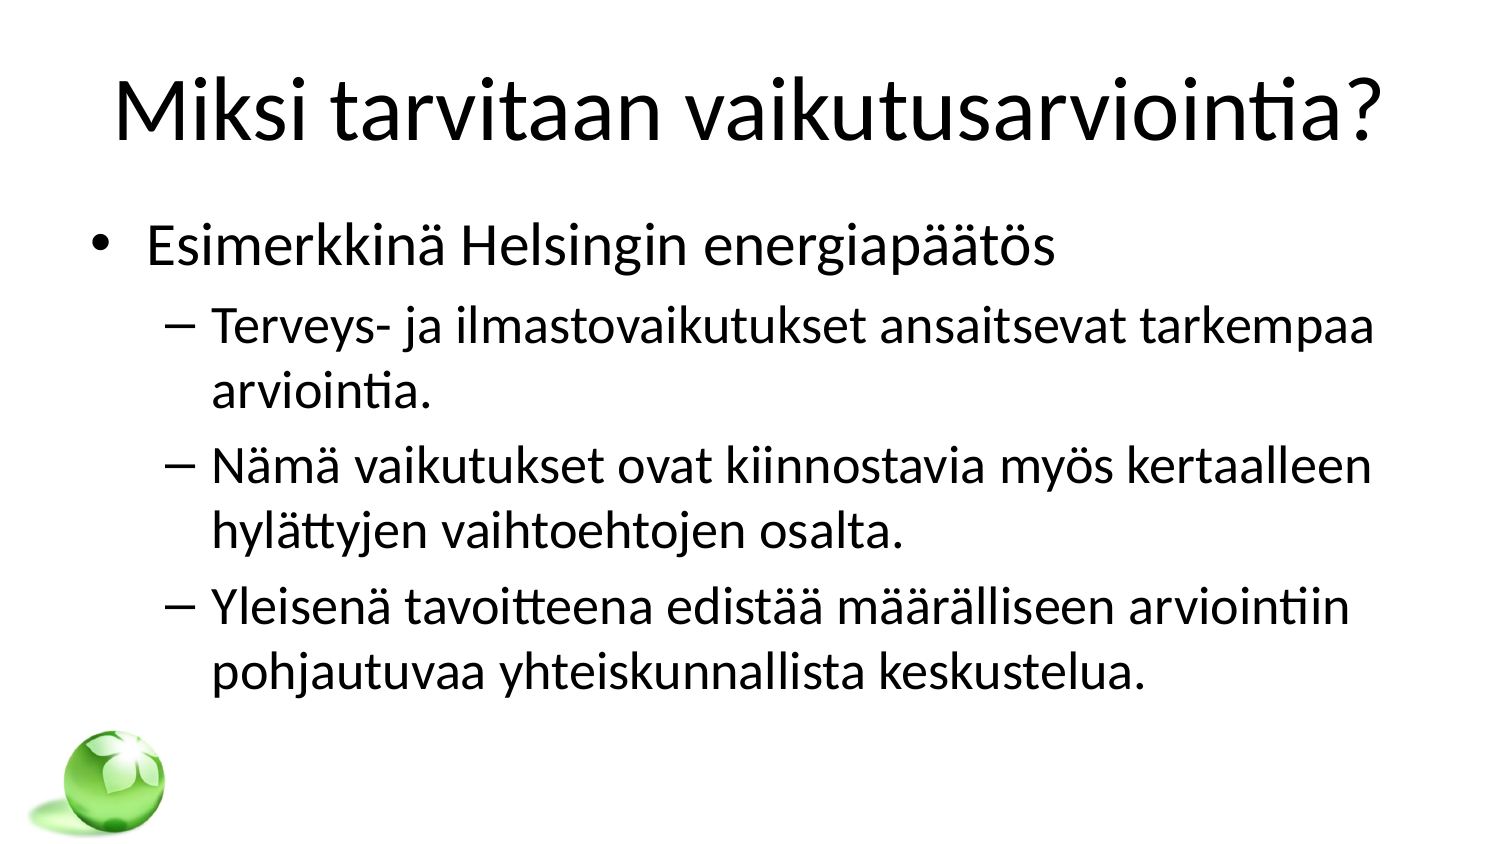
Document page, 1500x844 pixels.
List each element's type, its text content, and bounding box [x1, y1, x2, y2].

title Miksi tarvitaan vaikutusarviointia? [75, 33, 1425, 175]
list Esimerkkinä Helsingin energiapäätös Terveys- ja ilmastovaikutukset ansaitsevat tarkempaa arviointia. Nämä vaikutukset ovat kiinnostavia myös kertaalleen hylättyjen vaihtoehtojen osalta. Yleisenä tavoitteena edistää määrälliseen arviointiin pohjautuvaa yhteiskunnallista keskustelua. [75, 196, 1425, 754]
picture [17, 720, 178, 841]
